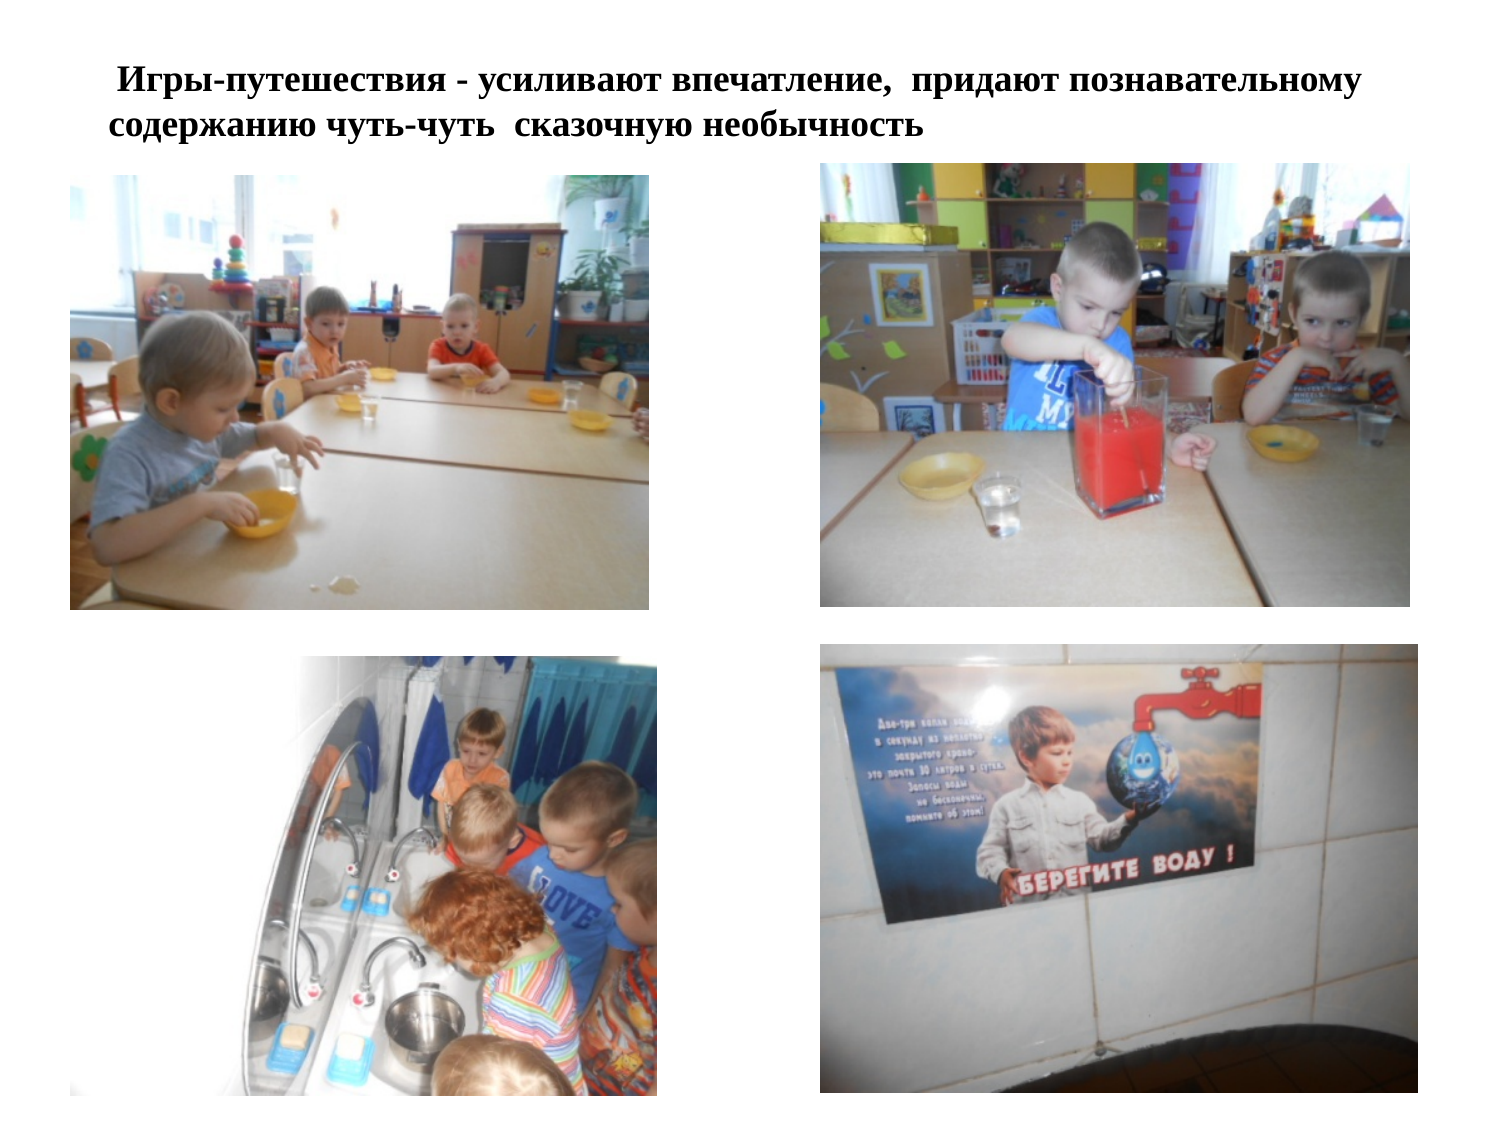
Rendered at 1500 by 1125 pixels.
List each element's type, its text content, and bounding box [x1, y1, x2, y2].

picture [70, 656, 657, 1097]
picture [820, 644, 1419, 1094]
text_box Игры-путешествия - усиливают впечатление, придают познавательному содержанию чуть-чуть сказочную необычность [93, 46, 1430, 152]
picture [820, 163, 1410, 607]
picture [70, 175, 649, 610]
